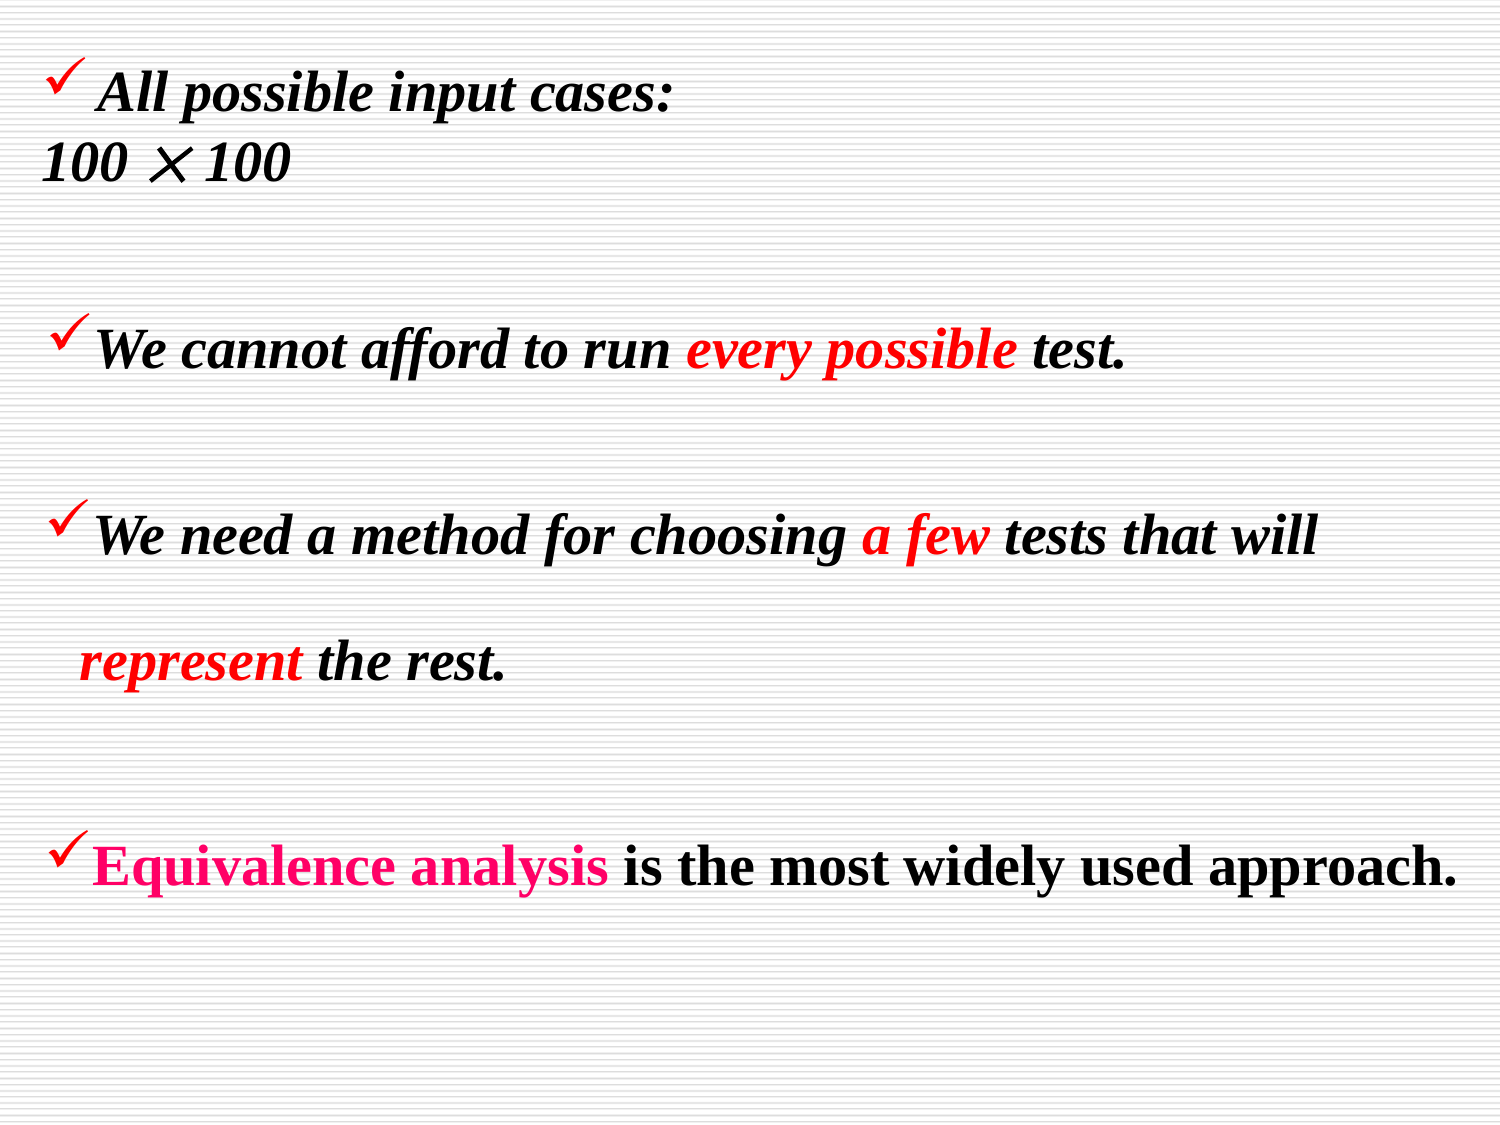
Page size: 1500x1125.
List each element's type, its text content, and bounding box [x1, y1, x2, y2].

text_box We need a method for choosing a few tests that will represent the rest. [29, 432, 1453, 700]
picture [0, 0, 1500, 1125]
text_box All possible input cases: 100  100 [26, 45, 1279, 201]
text_box We cannot afford to run every possible test. [30, 246, 1144, 388]
text_box Equivalence analysis is the most widely used approach. [29, 763, 1500, 904]
